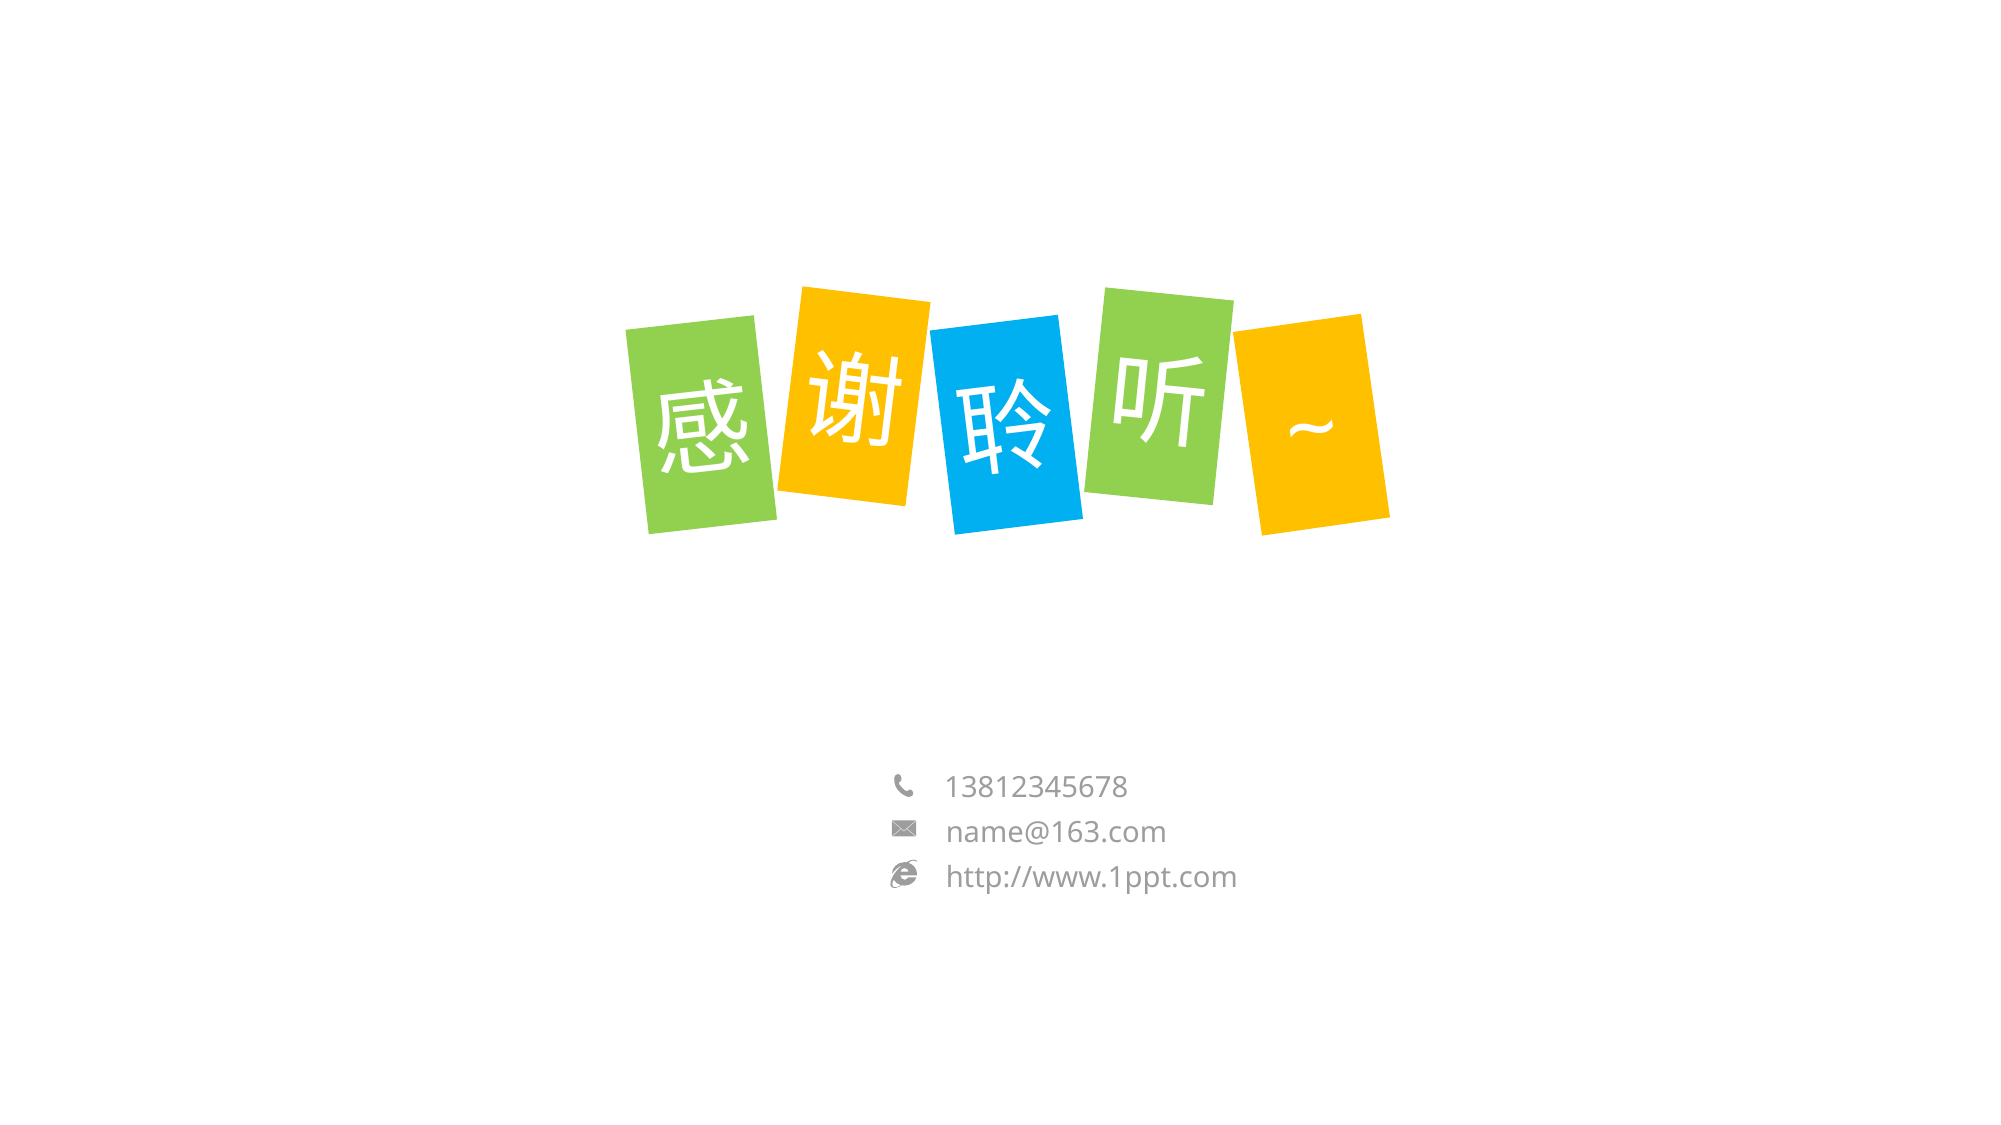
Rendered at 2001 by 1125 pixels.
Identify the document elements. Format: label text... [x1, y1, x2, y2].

text_box ~ [1232, 313, 1391, 536]
text_box 感 [625, 315, 778, 535]
text_box 听 [1084, 287, 1234, 506]
text_box name@163.com [931, 807, 1177, 852]
text_box 聆 [929, 314, 1084, 535]
text_box [890, 859, 918, 888]
text_box http://www.1ppt.com [931, 852, 1339, 899]
text_box 13812345678 [929, 763, 1102, 809]
text_box [894, 774, 914, 797]
text_box 谢 [777, 286, 931, 507]
text_box [891, 820, 917, 837]
